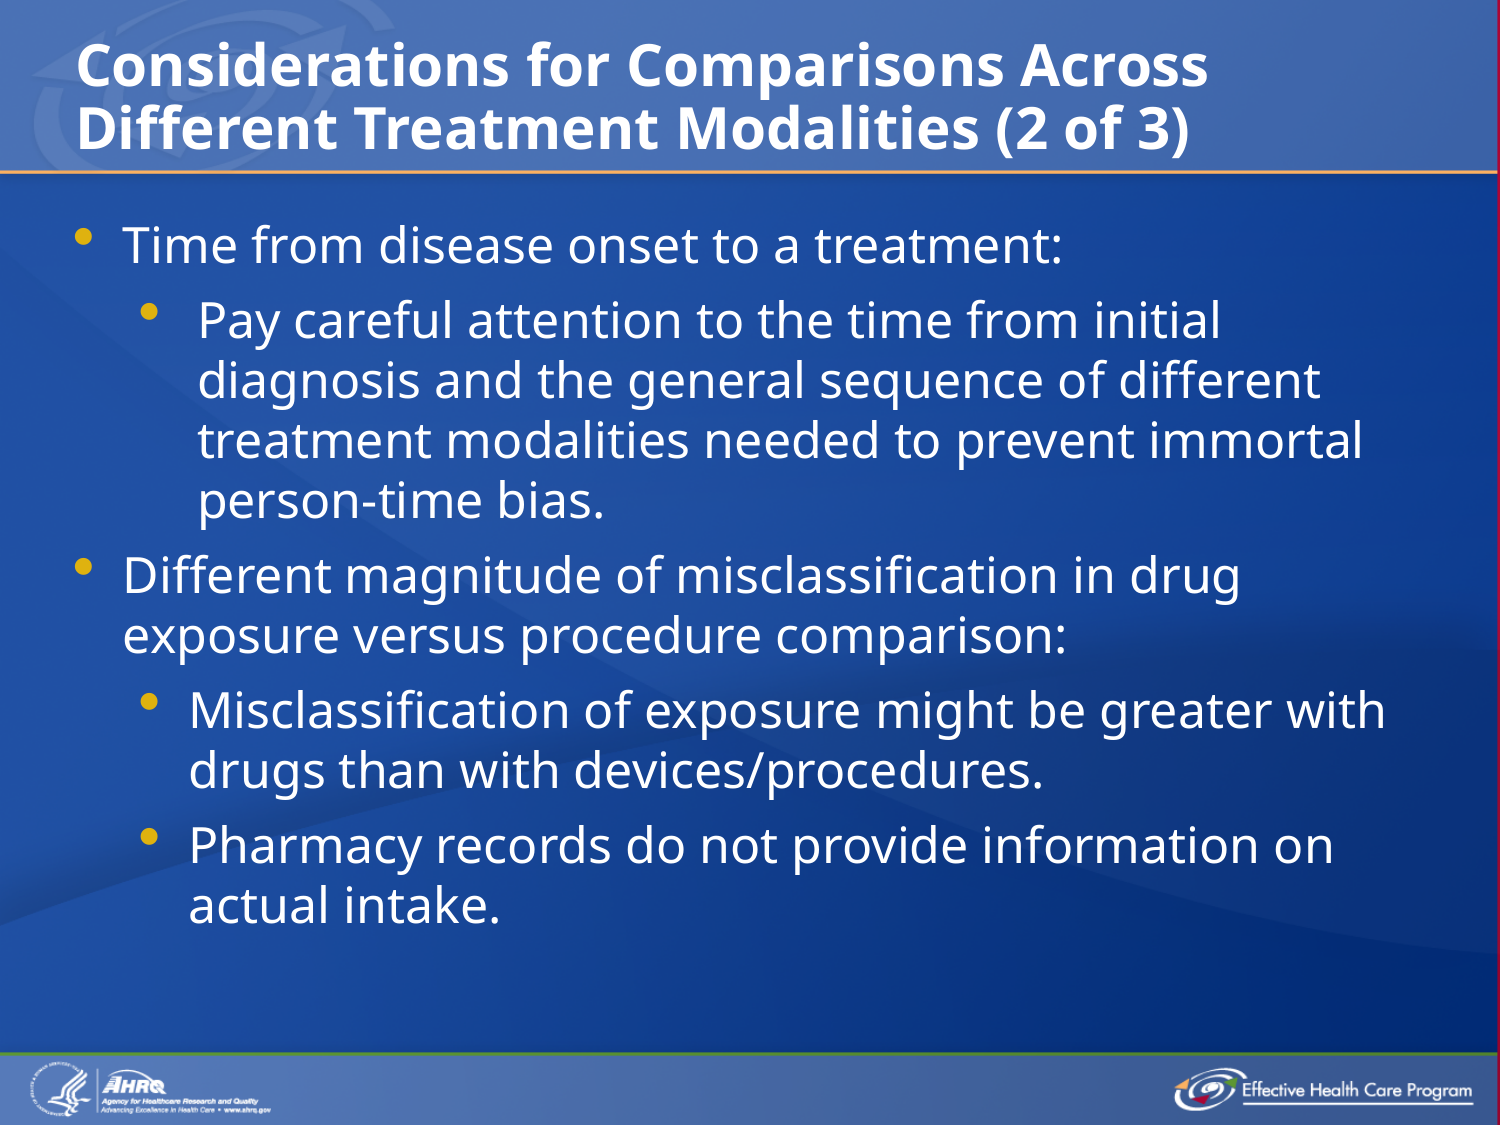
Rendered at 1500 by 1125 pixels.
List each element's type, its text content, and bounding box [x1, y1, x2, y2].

title Considerations for Comparisons Across Different Treatment Modalities (2 of 3) [75, 21, 1425, 163]
list Time from disease onset to a treatment: Pay careful attention to the time from initial diagnosis and the general sequence of different treatment modalities needed to prevent immortal person-time bias. Different magnitude of misclassification in drug exposure versus procedure comparison: Misclassification of exposure might be greater with drugs than with devices/procedures. Pharmacy records do not provide information on actual intake. [75, 213, 1425, 1005]
picture [0, 0, 1500, 1125]
